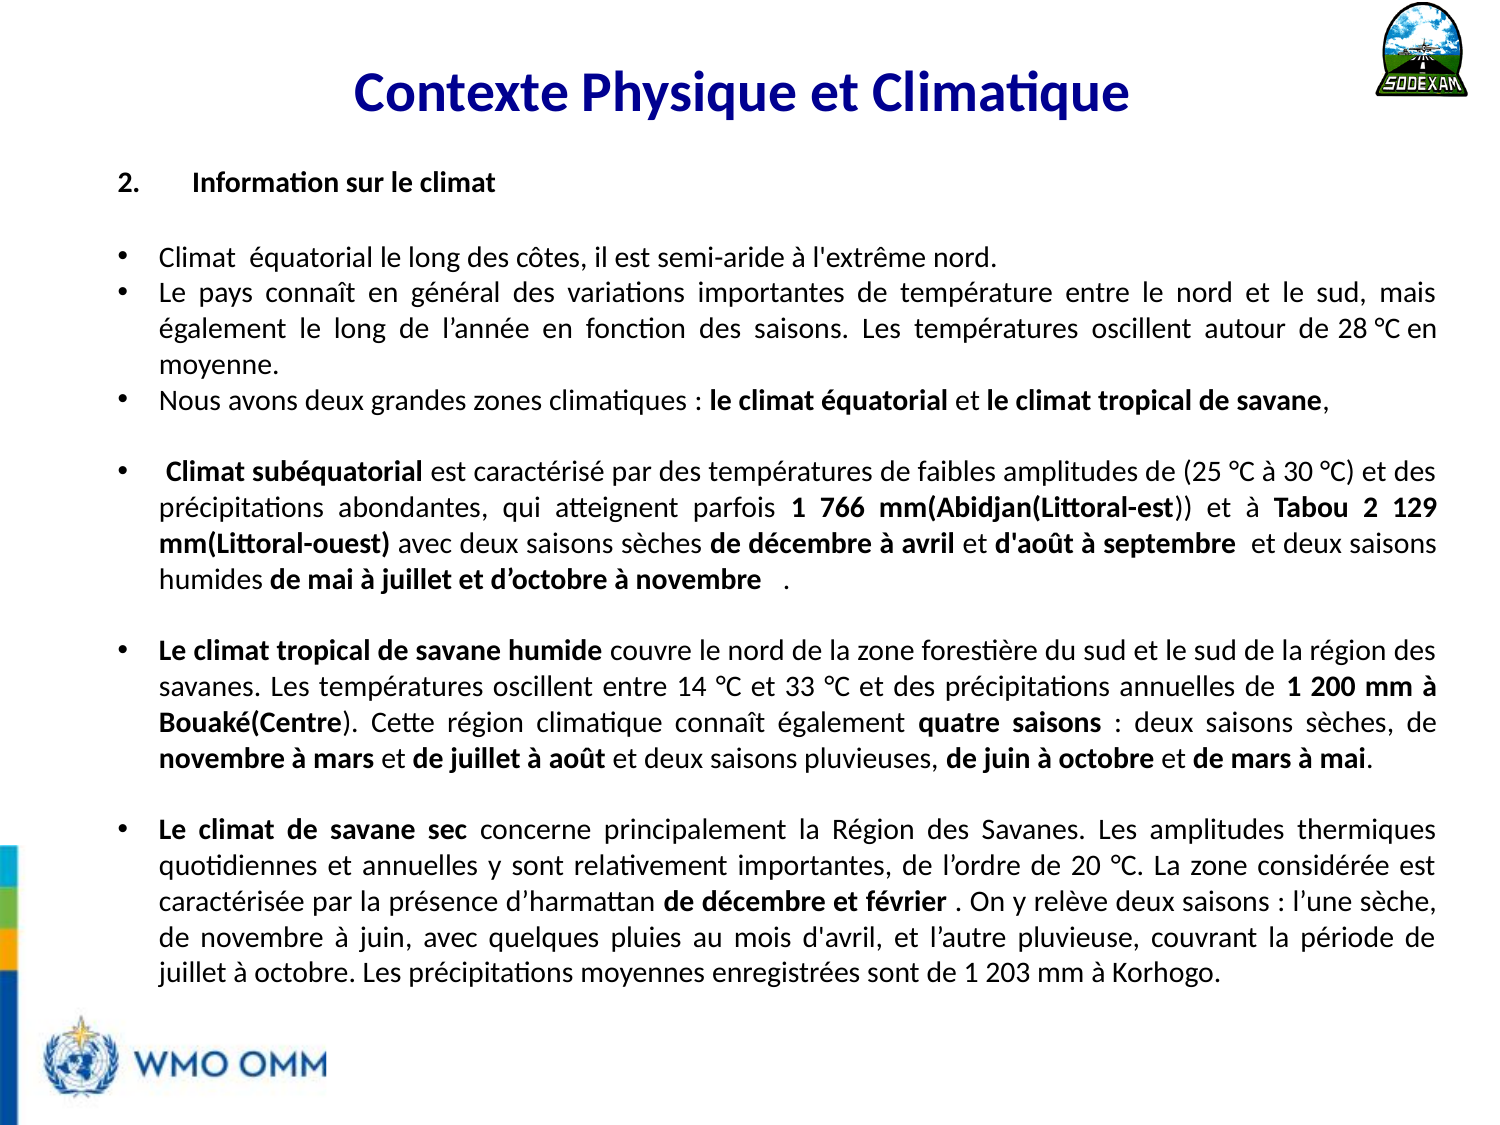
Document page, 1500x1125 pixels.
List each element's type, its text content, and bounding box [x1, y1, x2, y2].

list Information sur le climat Climat équatorial le long des côtes, il est semi-aride à l'extrême nord. Le pays connaît en général des variations importantes de température entre le nord et le sud, mais également le long de l’année en fonction des saisons. Les températures oscillent autour de 28 °C en moyenne. Nous avons deux grandes zones climatiques : le climat équatorial et le climat tropical de savane, Climat subéquatorial est caractérisé par des températures de faibles amplitudes de (25 °C à 30 °C) et des précipitations abondantes, qui atteignent parfois 1 766 mm(Abidjan(Littoral-est)) et à Tabou 2 129 mm(Littoral-ouest) avec deux saisons sèches de décembre à avril et d'août à septembre et deux saisons humides de mai à juillet et d’octobre à novembre . Le climat tropical de savane humide couvre le nord de la zone forestière du sud et le sud de la région des savanes. Les températures oscillent entre 14 °C et 33 °C et des précipitations annuelles de 1 200 mm à Bouaké(Centre). Cette région climatique connaît également quatre saisons : deux saisons sèches, de novembre à mars et de juillet à août et deux saisons pluvieuses, de juin à octobre et de mars à mai. Le climat de savane sec concerne principalement la Région des Savanes. Les amplitudes thermiques quotidiennes et annuelles y sont relativement importantes, de l’ordre de 20 °C. La zone considérée est caractérisée par la présence d’harmattan de décembre et février . On y relève deux saisons : l’une sèche, de novembre à juin, avec quelques pluies au mois d'avril, et l’autre pluvieuse, couvrant la période de juillet à octobre. Les précipitations moyennes enregistrées sont de 1 203 mm à Korhogo. [102, 159, 1453, 1022]
title Contexte Physique et Climatique [75, 45, 1425, 191]
picture [0, 845, 327, 1125]
picture [1369, 2, 1481, 102]
